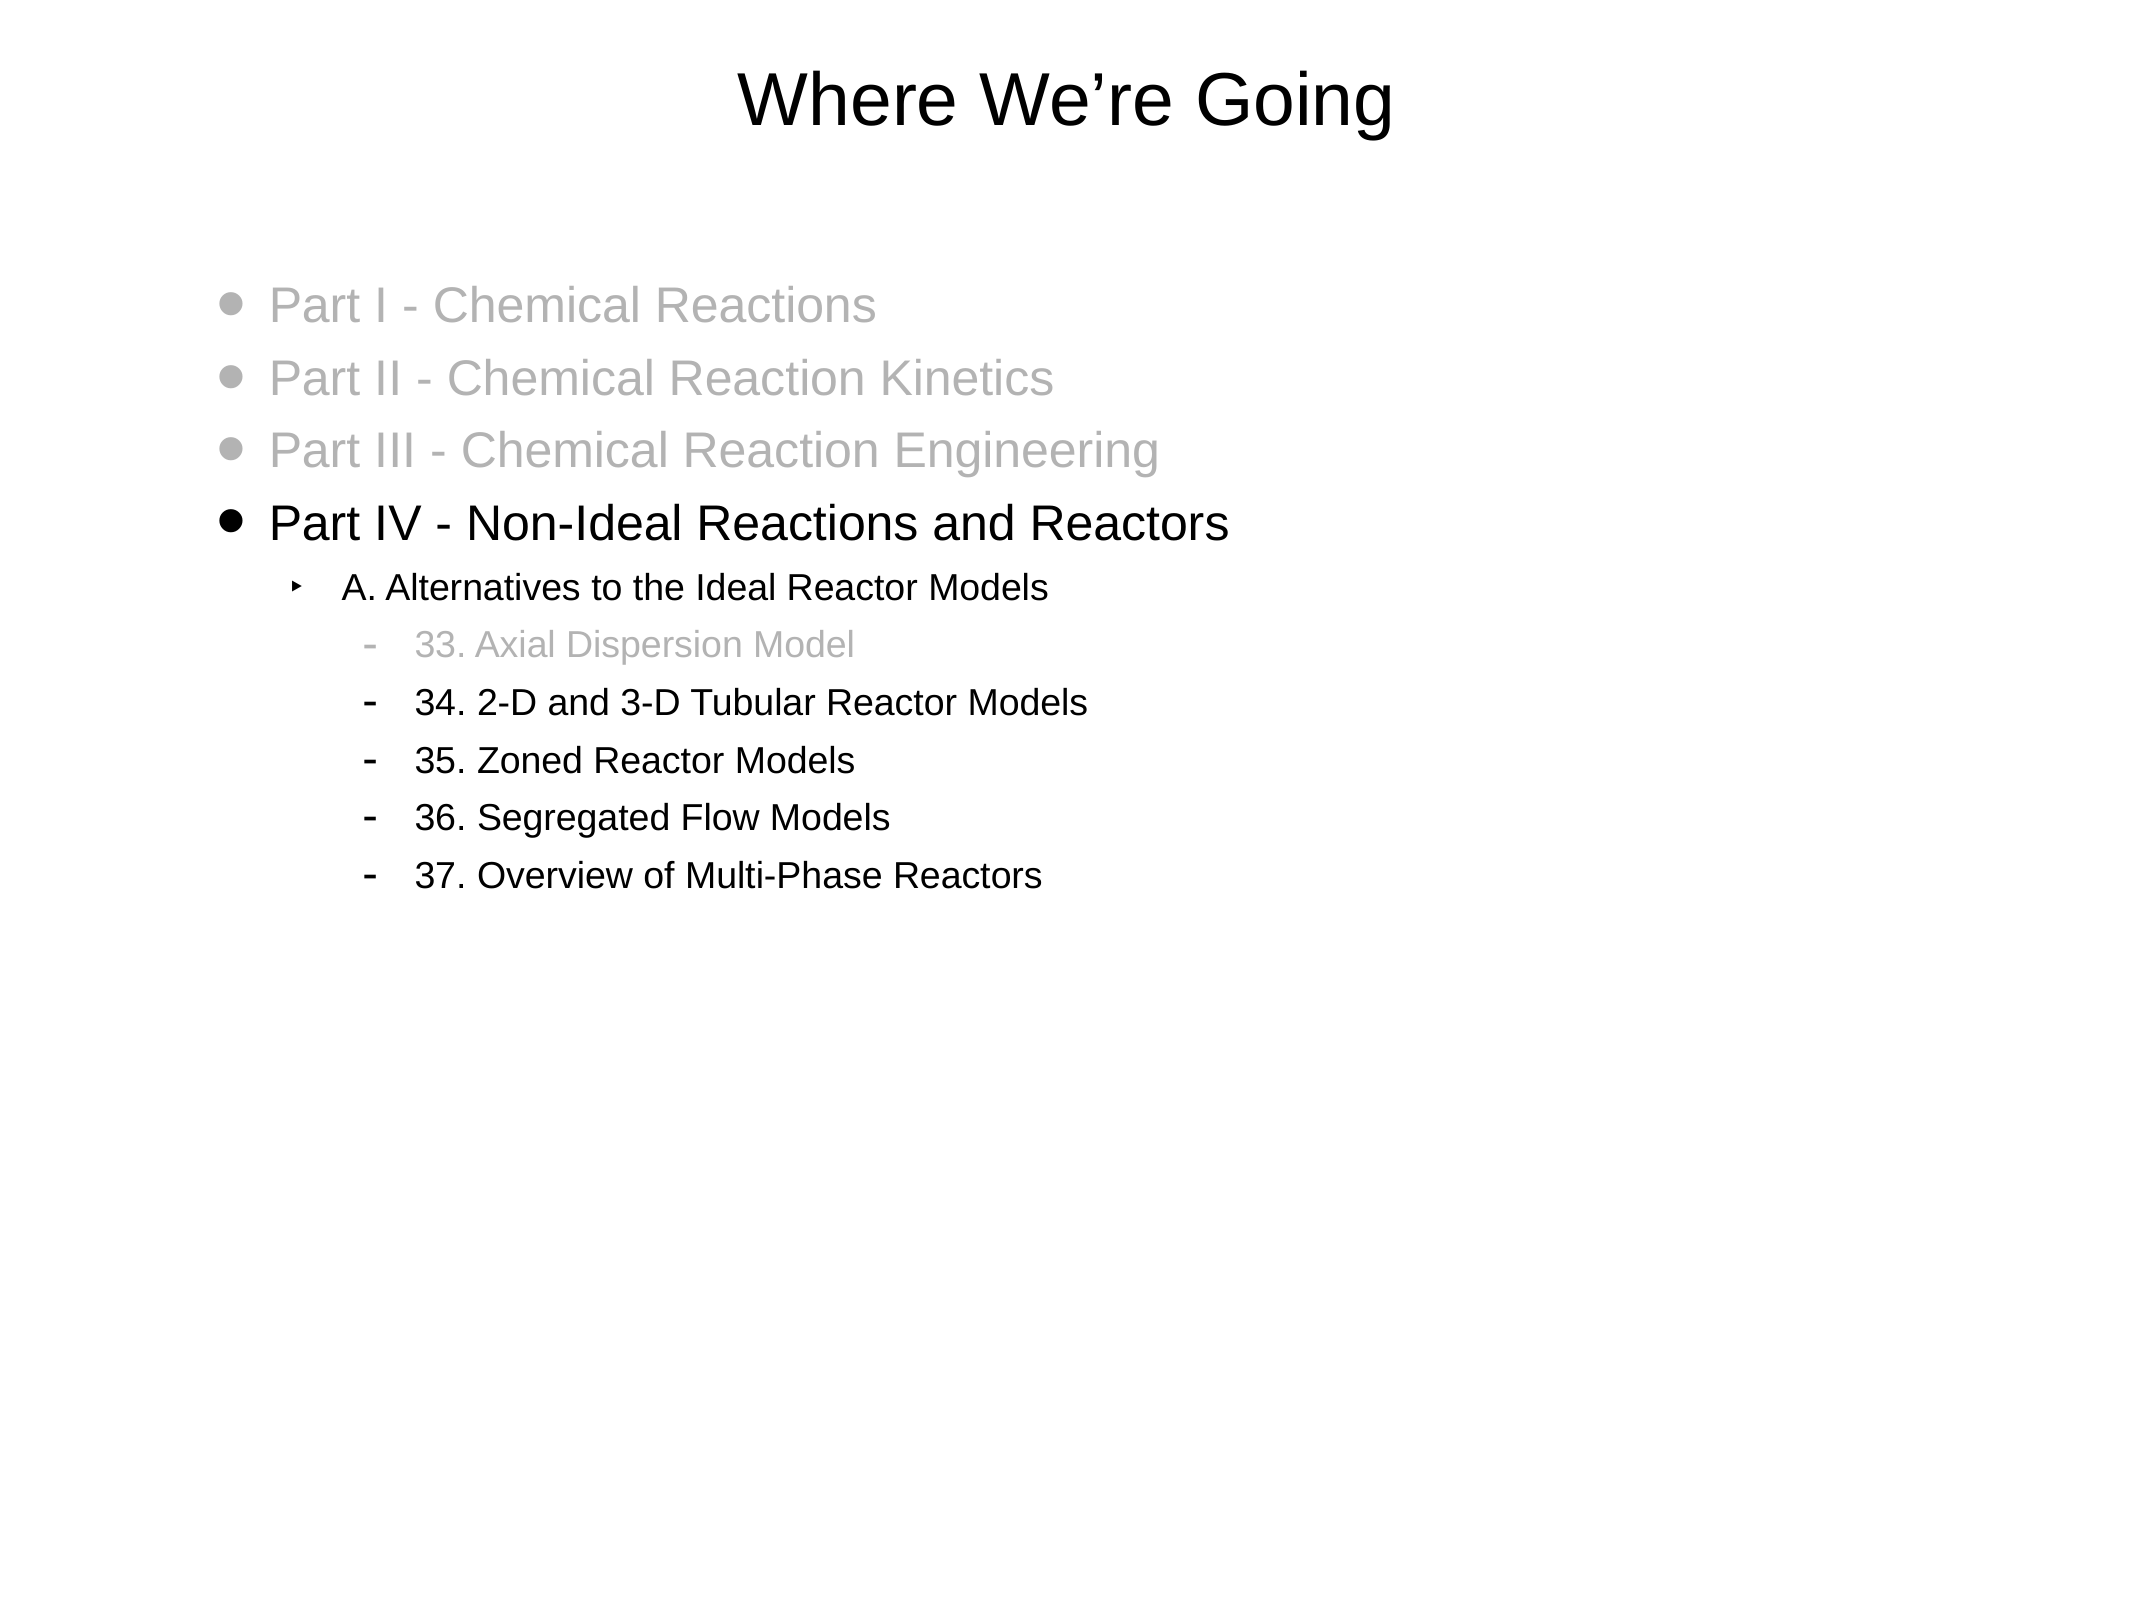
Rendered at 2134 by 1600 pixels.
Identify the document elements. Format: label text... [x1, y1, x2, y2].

list Part I - Chemical Reactions Part II - Chemical Reaction Kinetics Part III - Chemical Reaction Engineering Part IV - Non-Ideal Reactions and Reactors A. Alternatives to the Ideal Reactor Models 33. Axial Dispersion Model 34. 2-D and 3-D Tubular Reactor Models 35. Zoned Reactor Models 36. Segregated Flow Models 37. Overview of Multi-Phase Reactors [208, 264, 1925, 1463]
title Where We’re Going [208, 41, 1925, 250]
